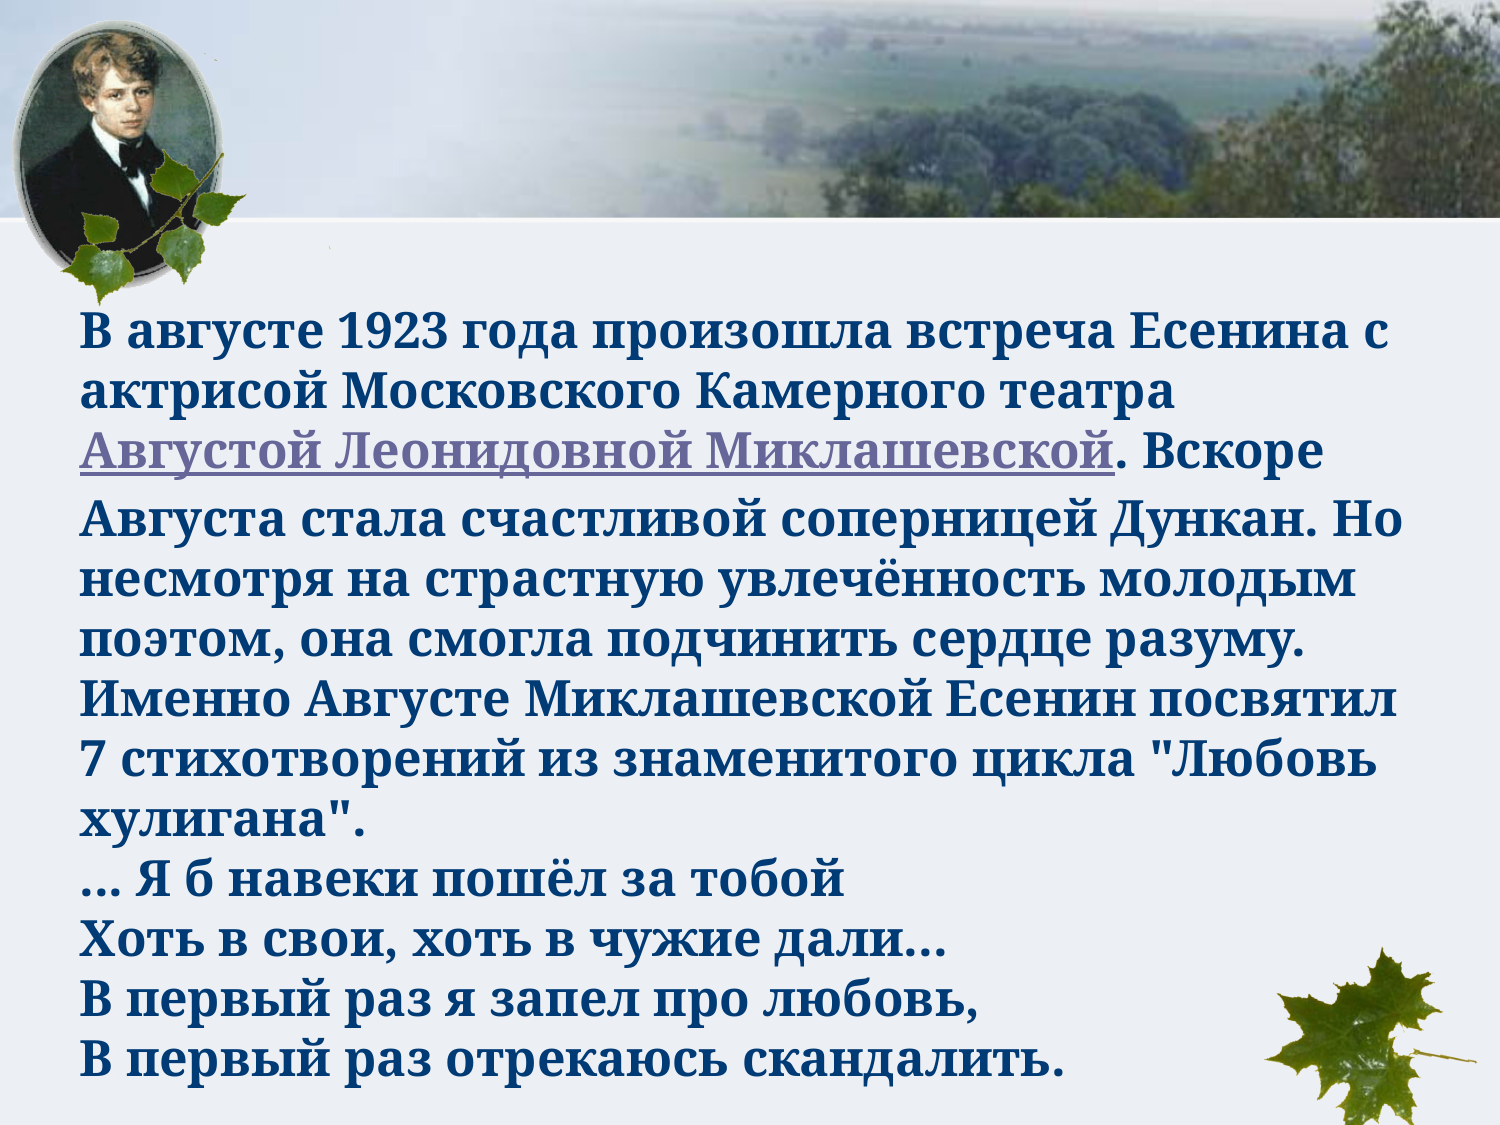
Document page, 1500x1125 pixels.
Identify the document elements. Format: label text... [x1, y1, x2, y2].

text_box В августе 1923 года произошла встреча Есенина с актрисой Московского Камерного театра Августой Леонидовной Миклашевской. Вскоре Августа стала счастливой соперницей Дункан. Но несмотря на страстную увлечённость молодым поэтом, она смогла подчинить сердце разуму. Именно Августе Миклашевской Есенин посвятил 7 стихотворений из знаменитого цикла "Любовь хулигана". ... Я б навеки пошёл за тобой Хоть в свои, хоть в чужие дали... В первый раз я запел про любовь, В первый раз отрекаюсь скандалить. [64, 290, 1447, 1094]
picture [0, 0, 1500, 1125]
